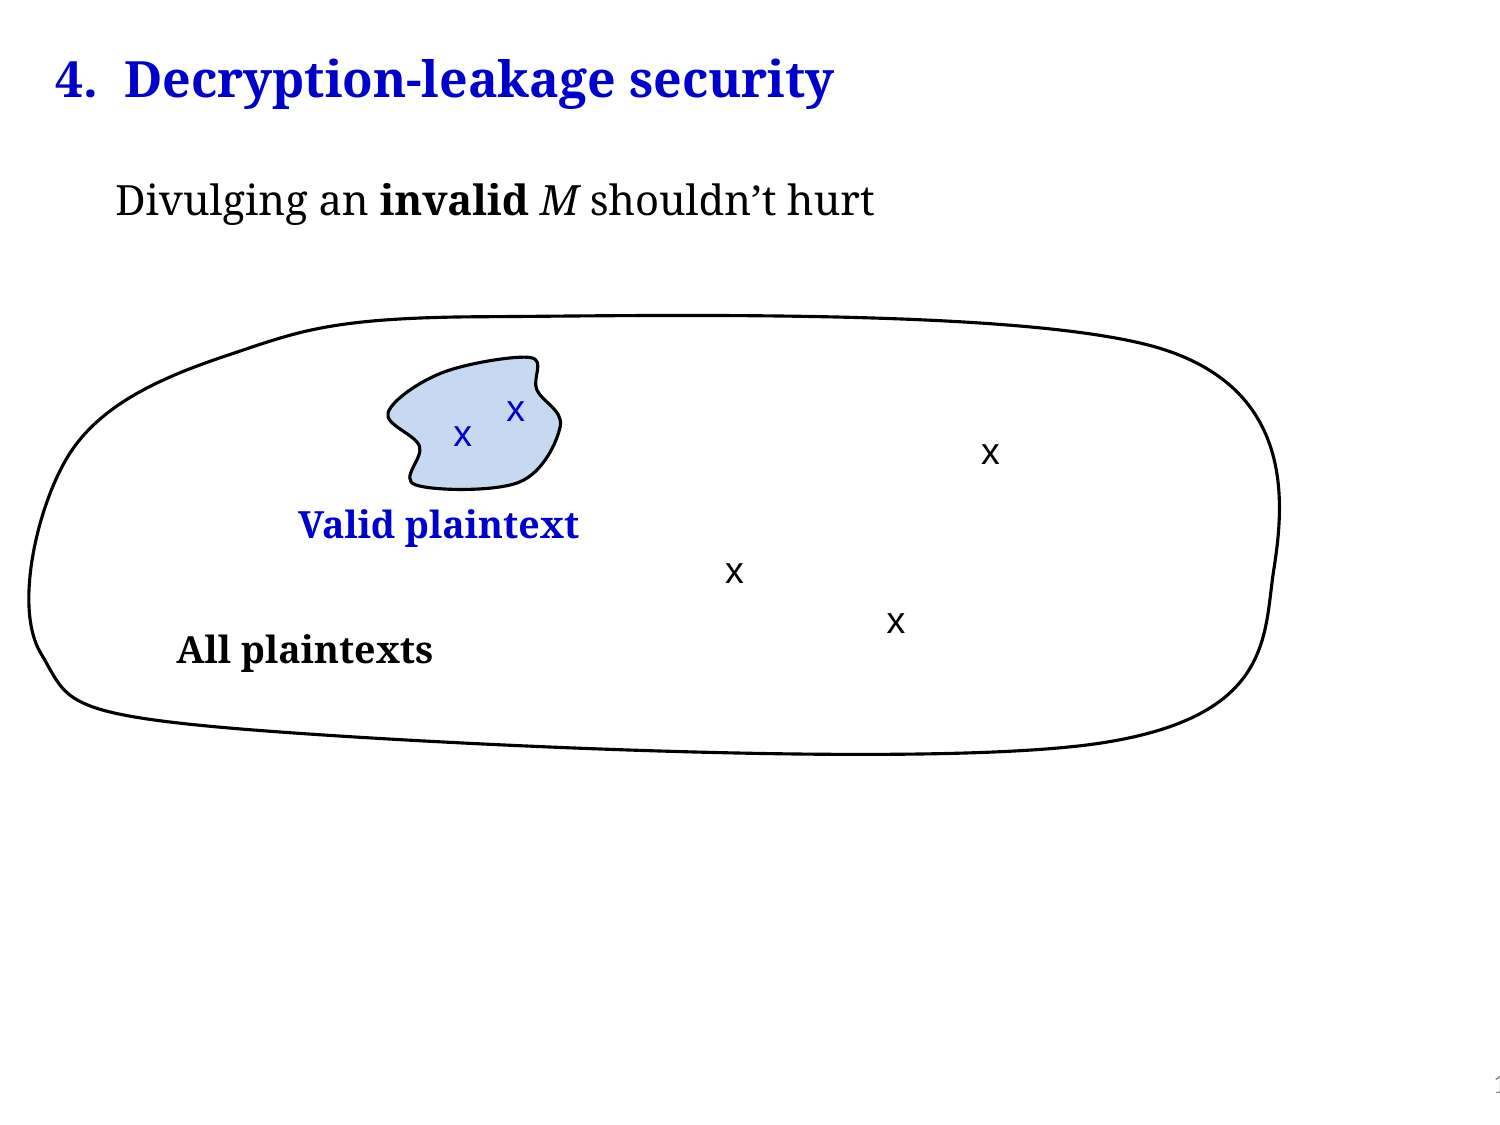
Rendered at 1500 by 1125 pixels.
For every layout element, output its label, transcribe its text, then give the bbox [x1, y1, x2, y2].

text_box Divulging an invalid M shouldn’t hurt [100, 166, 890, 232]
text_box x [966, 419, 1015, 480]
text_box x [438, 401, 488, 462]
text_box All plaintexts [161, 618, 449, 679]
text_box Valid plaintext [283, 493, 595, 554]
text_box 4. Decryption-leakage security [40, 40, 1034, 115]
text_box x [491, 376, 541, 437]
text_box [386, 355, 563, 492]
text_box x [871, 588, 921, 648]
text_box x [710, 538, 759, 598]
text_box [26, 313, 1282, 757]
